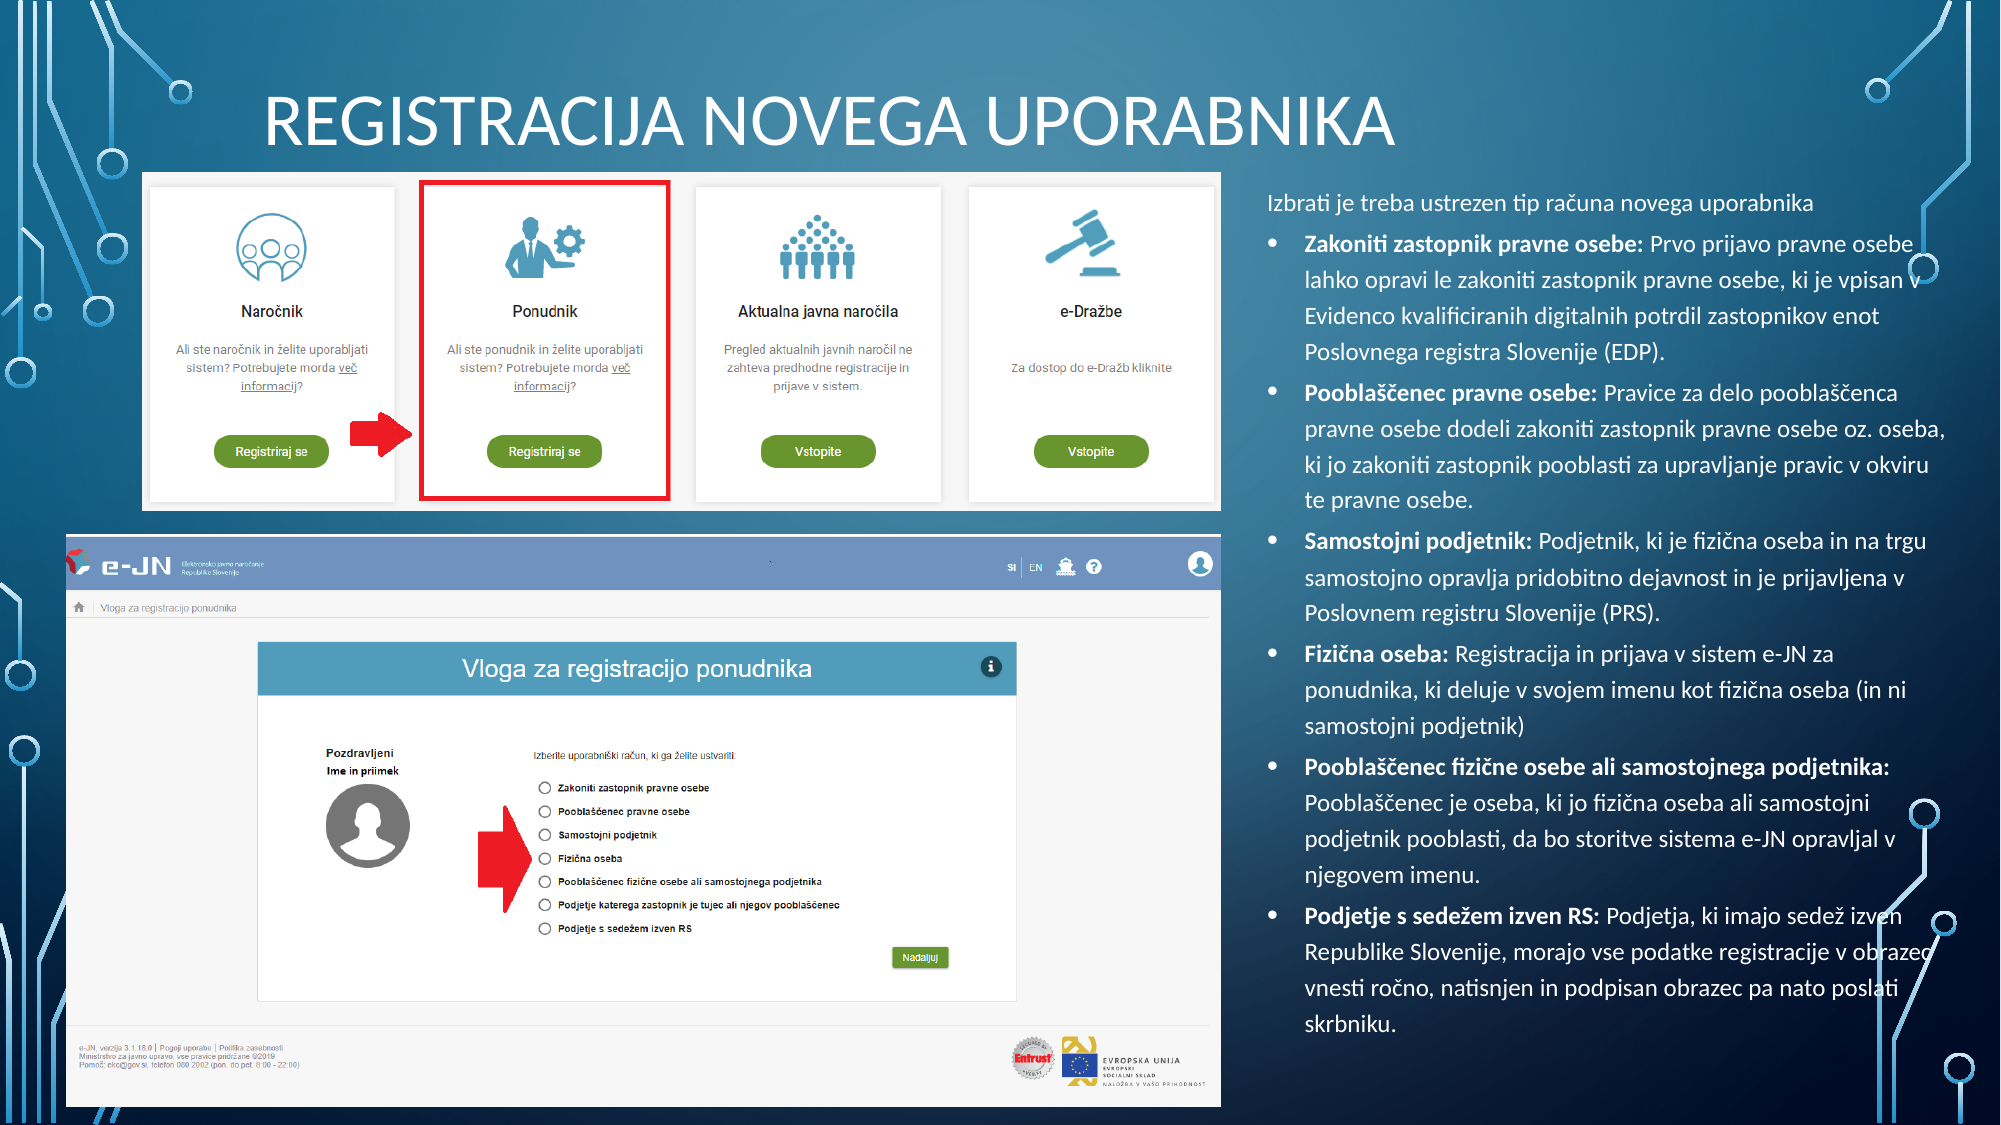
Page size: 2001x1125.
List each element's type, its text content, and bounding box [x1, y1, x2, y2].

picture [142, 172, 1221, 512]
picture [66, 534, 1221, 1107]
title Registracija NOVEGA UPORABNIKA [248, 0, 1874, 243]
text_box Izbrati je treba ustrezen tip računa novega uporabnika Zakoniti zastopnik pravne osebe: Prvo prijavo pravne osebe lahko opravi le zakoniti zastopnik pravne osebe, ki je vpisan v Evidenco kvalificiranih digitalnih potrdil zastopnikov enot Poslovnega registra Slovenije (EDP). Pooblaščenec pravne osebe: Pravice za delo pooblaščenca pravne osebe dodeli zakoniti zastopnik pravne osebe oz. oseba, ki jo zakoniti zastopnik pooblasti za upravljanje pravic v okviru te pravne osebe. Samostojni podjetnik: Podjetnik, ki je fizična oseba in na trgu samostojno opravlja pridobitno dejavnost in je prijavljena v Poslovnem registru Slovenije (PRS). Fizična oseba: Registracija in prijava v sistem e-JN za ponudnika, ki deluje v svojem imenu kot fizična oseba (in ni samostojni podjetnik) Pooblaščenec fizične osebe ali samostojnega podjetnika: Pooblaščenec je oseba, ki jo fizična oseba ali samostojni podjetnik pooblasti, da bo storitve sistema e-JN opravljal v njegovem imenu. Podjetje s sedežem izven RS: Podjetja, ki imajo sedež izven Republike Slovenije, morajo vse podatke registracije v obrazec vnesti ročno, natisnjen in podpisan obrazec pa nato poslati skrbniku. [1252, 172, 1965, 1075]
